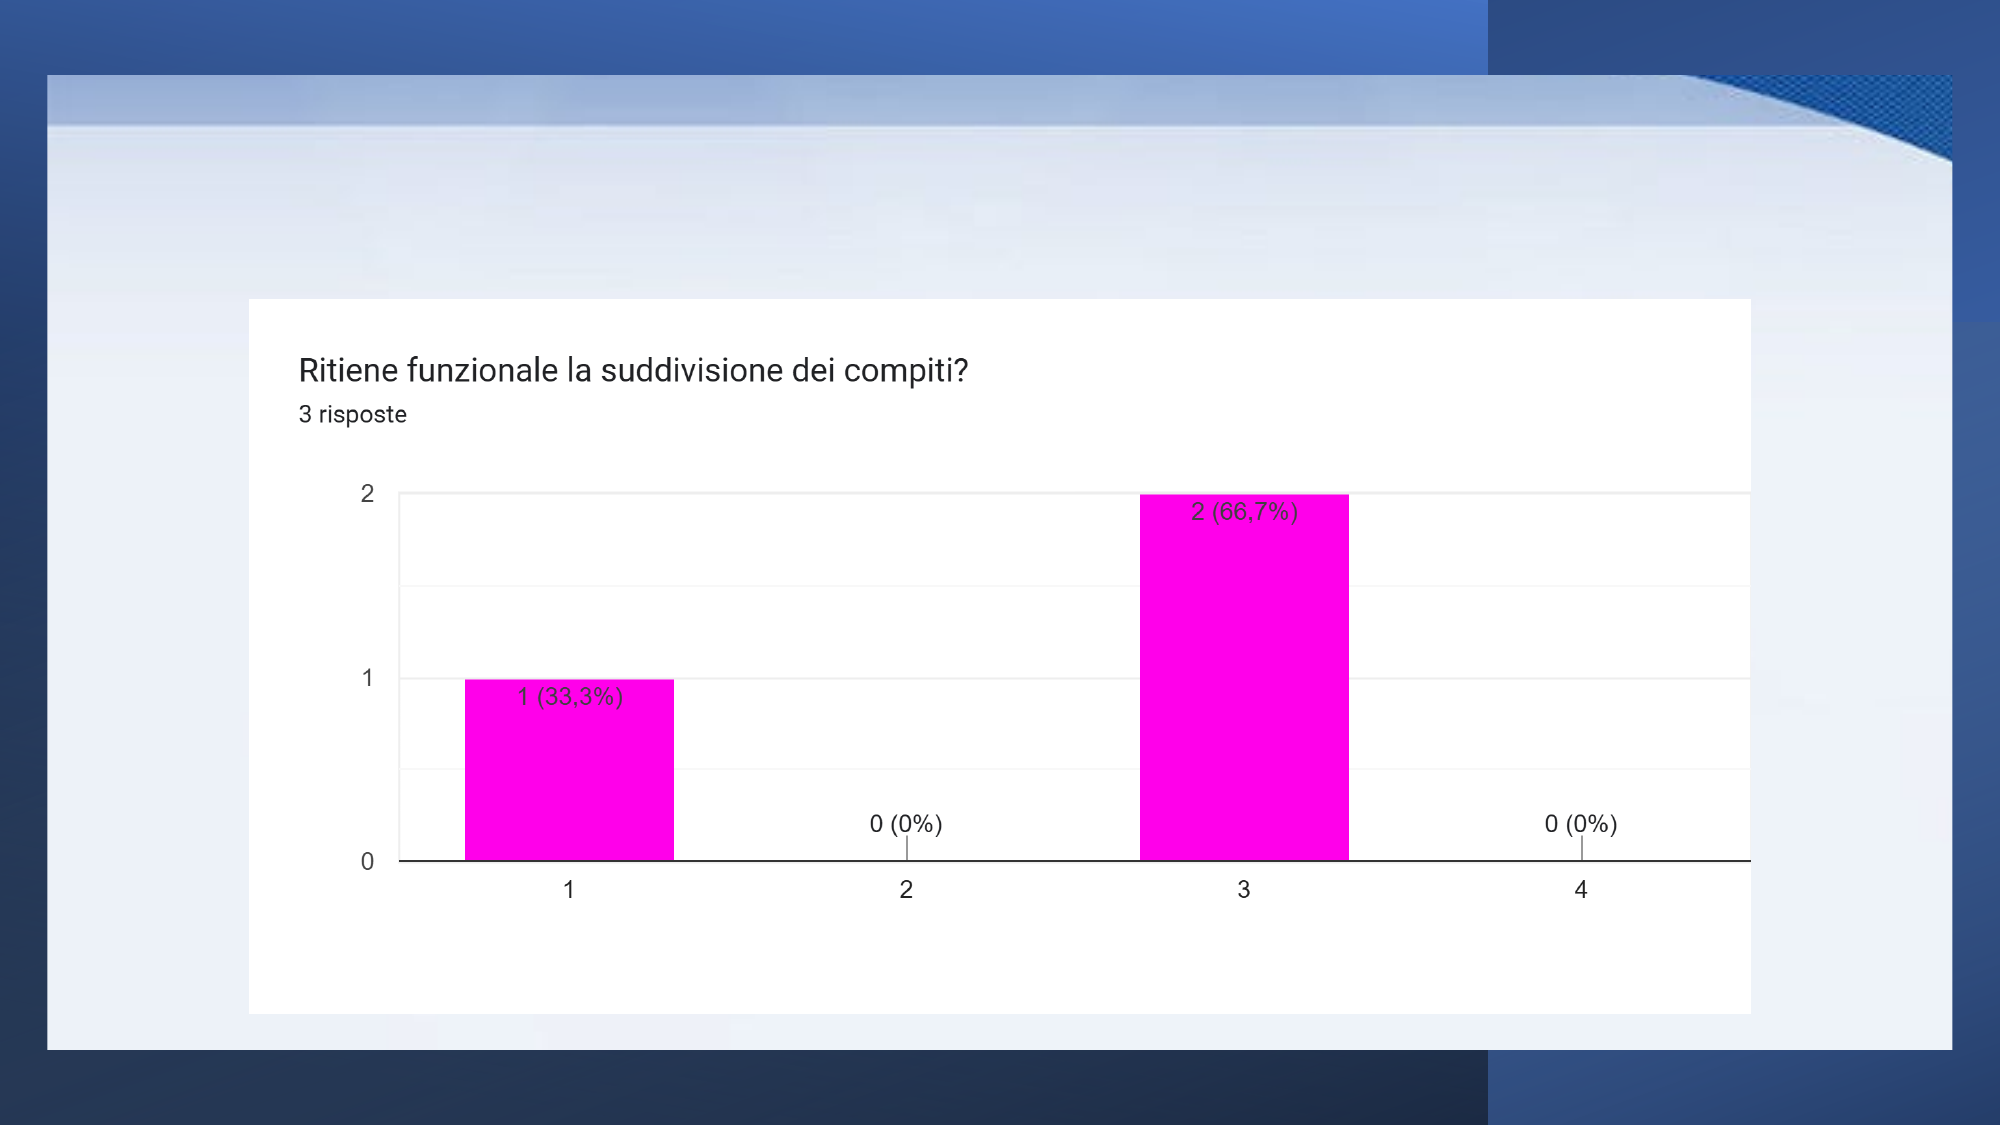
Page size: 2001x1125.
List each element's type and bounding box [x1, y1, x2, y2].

text_box [0, 321, 2000, 1125]
text_box [1489, 0, 2000, 321]
text_box [0, 0, 1489, 321]
picture [47, 75, 1953, 1050]
